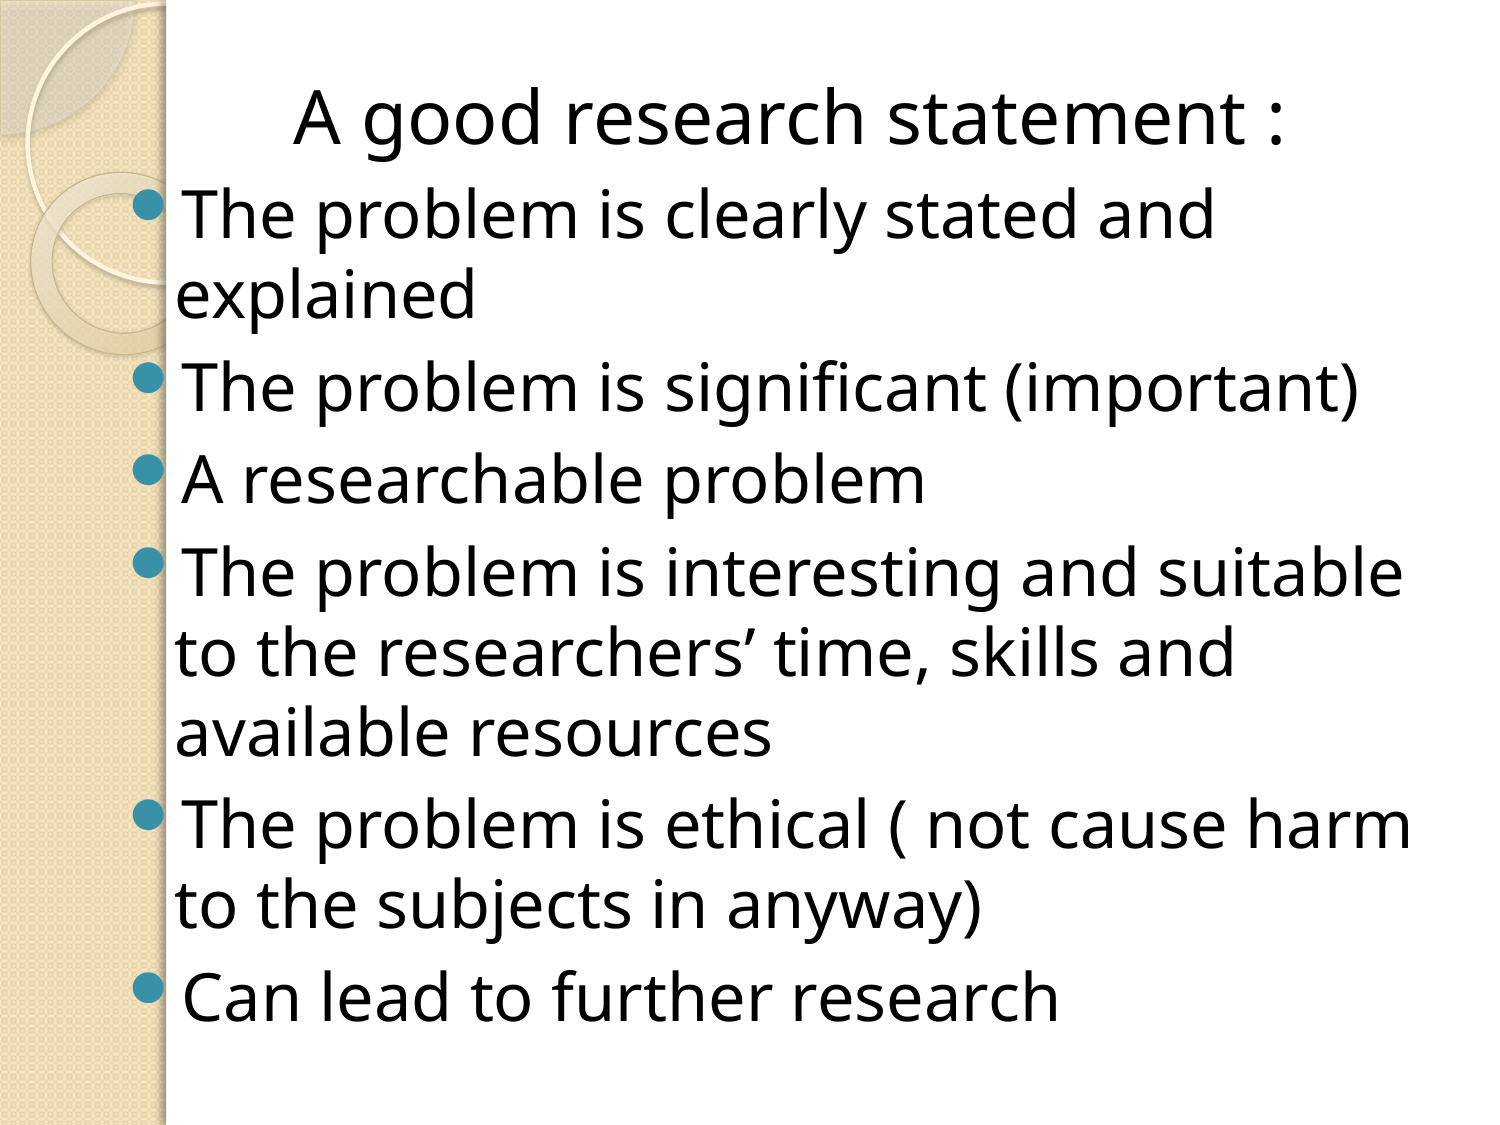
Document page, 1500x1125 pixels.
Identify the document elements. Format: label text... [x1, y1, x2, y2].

list A good research statement : The problem is clearly stated and explained The problem is significant (important) A researchable problem The problem is interesting and suitable to the researchers’ time, skills and available resources The problem is ethical ( not cause harm to the subjects in anyway) Can lead to further research [99, 62, 1450, 963]
